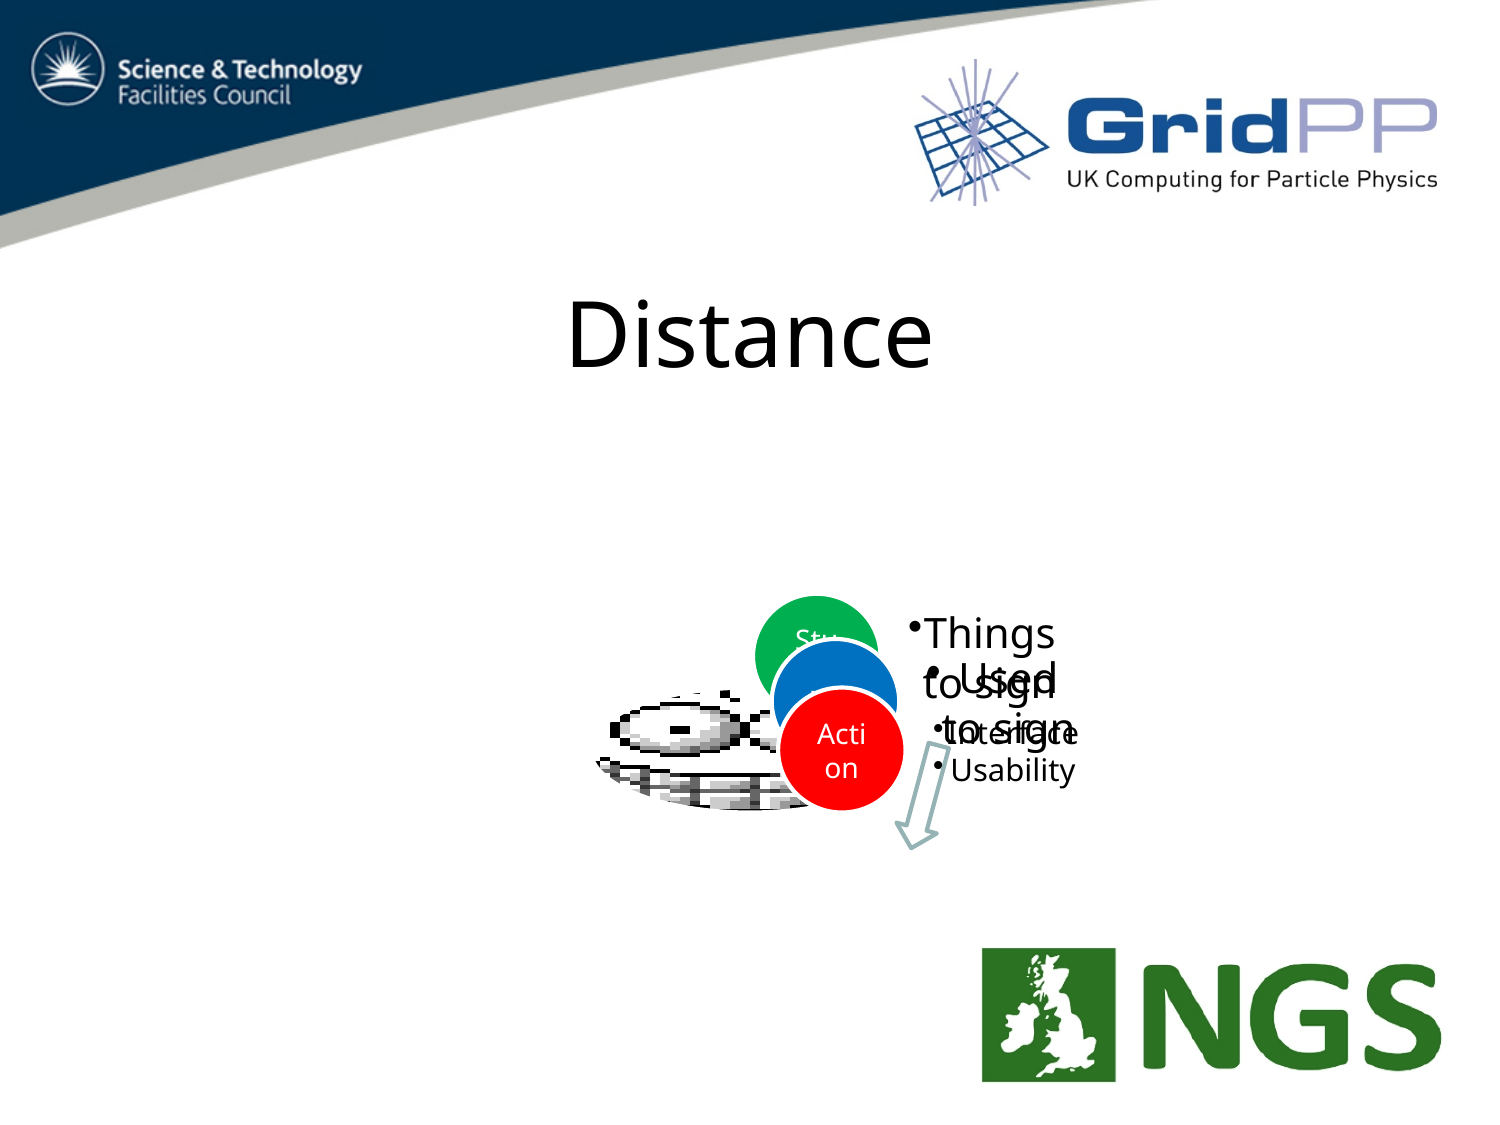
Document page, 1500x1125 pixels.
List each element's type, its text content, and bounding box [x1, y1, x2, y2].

picture [972, 940, 1448, 1090]
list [112, 499, 1388, 1001]
title Distance [112, 237, 1388, 426]
picture [0, 0, 1437, 249]
